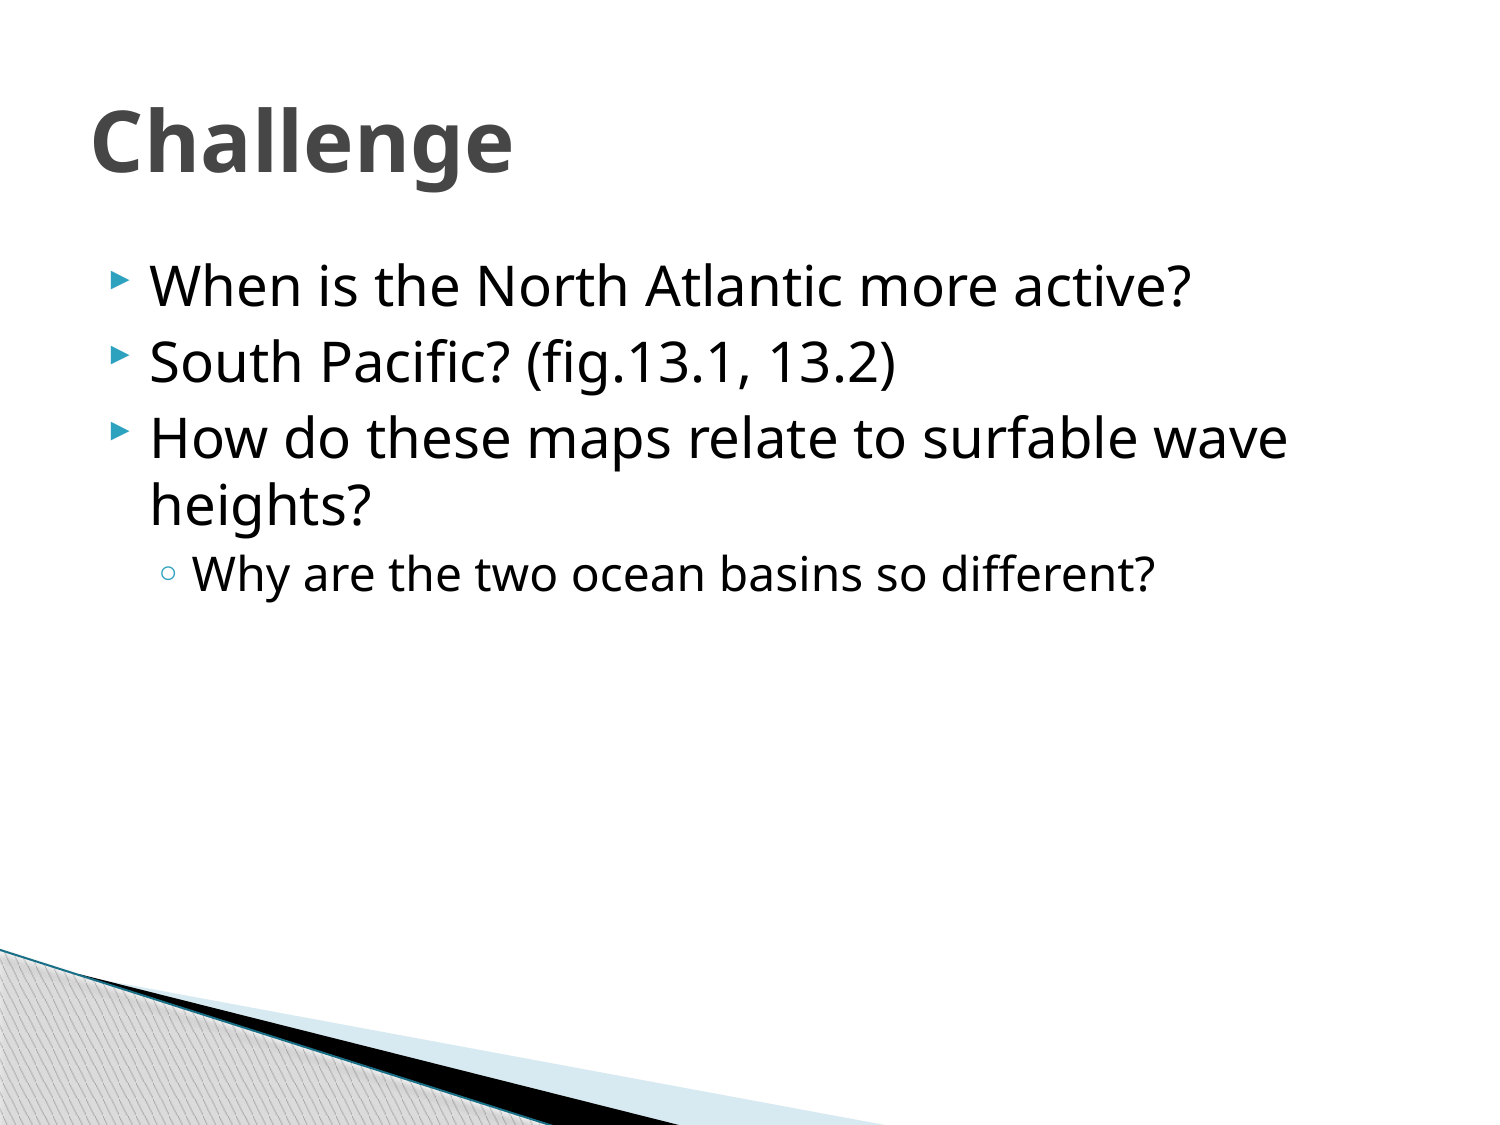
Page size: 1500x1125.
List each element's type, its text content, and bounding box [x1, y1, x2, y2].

list When is the North Atlantic more active? South Pacific? (fig.13.1, 13.2) How do these maps relate to surfable wave heights? Why are the two ocean basins so different? [75, 243, 1425, 986]
title Challenge [75, 45, 1425, 233]
